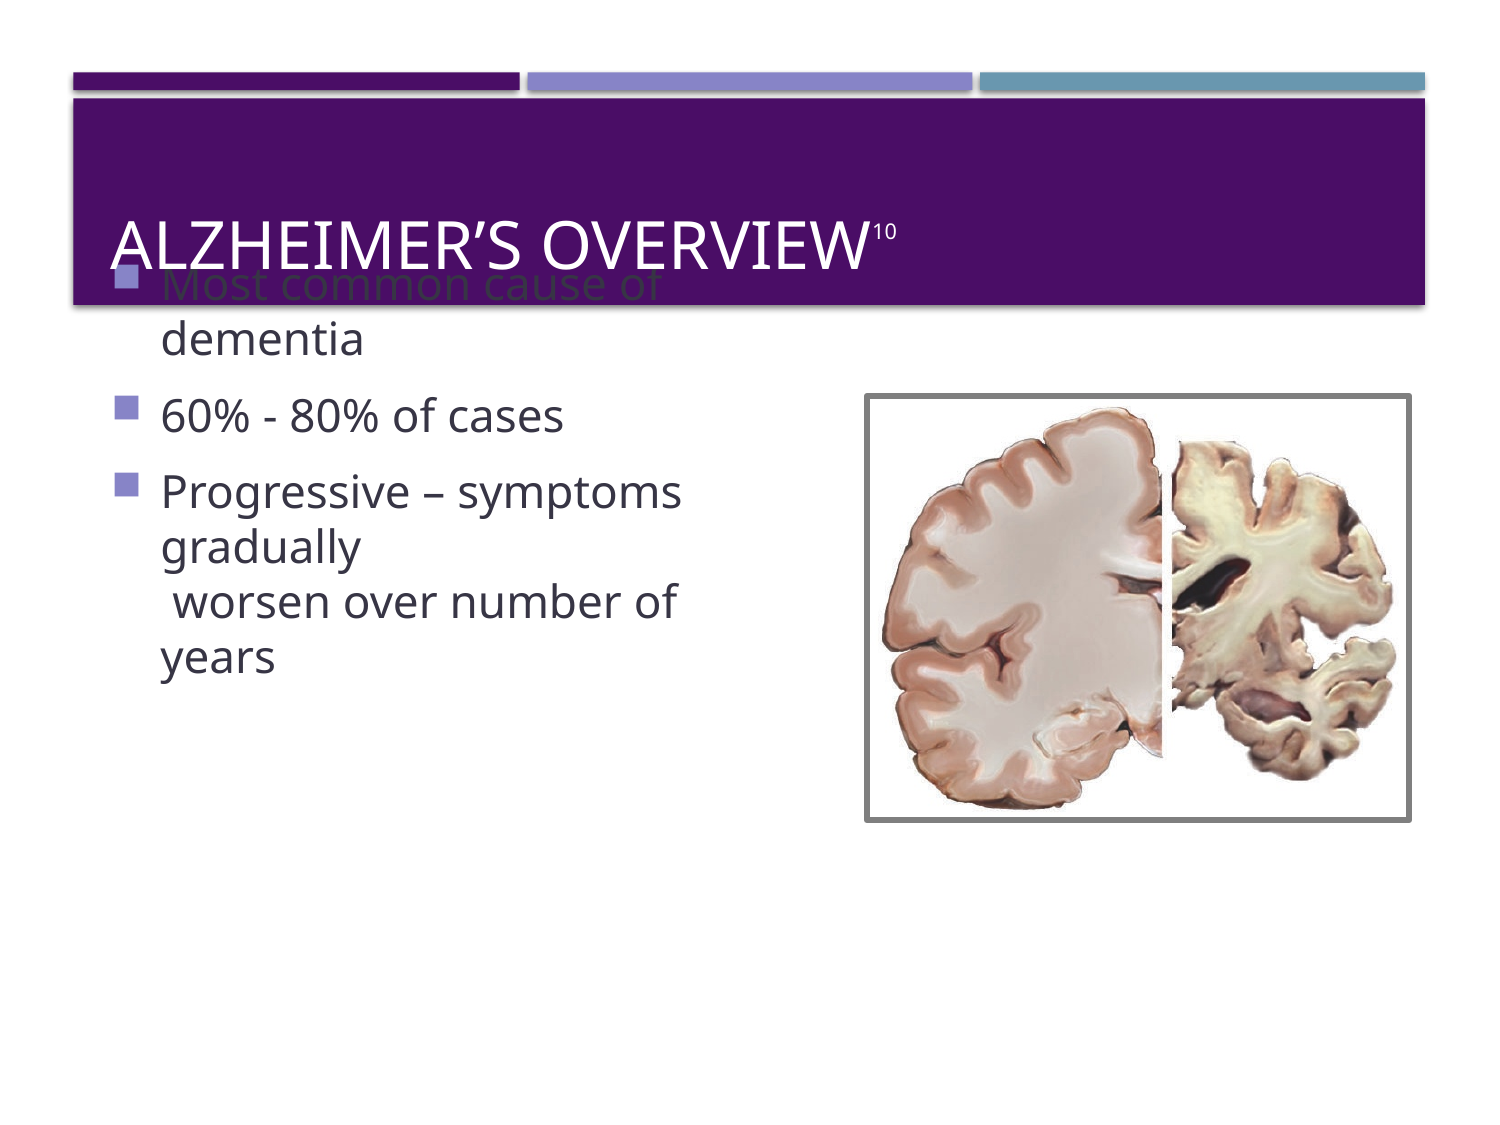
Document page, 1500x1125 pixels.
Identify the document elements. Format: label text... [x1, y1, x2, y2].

list Most common cause of dementia 60% - 80% of cases Progressive – symptoms gradually worsen over number of years [95, 365, 808, 962]
picture [869, 398, 1407, 818]
title Alzheimer’s Overview10 [95, 112, 1406, 291]
